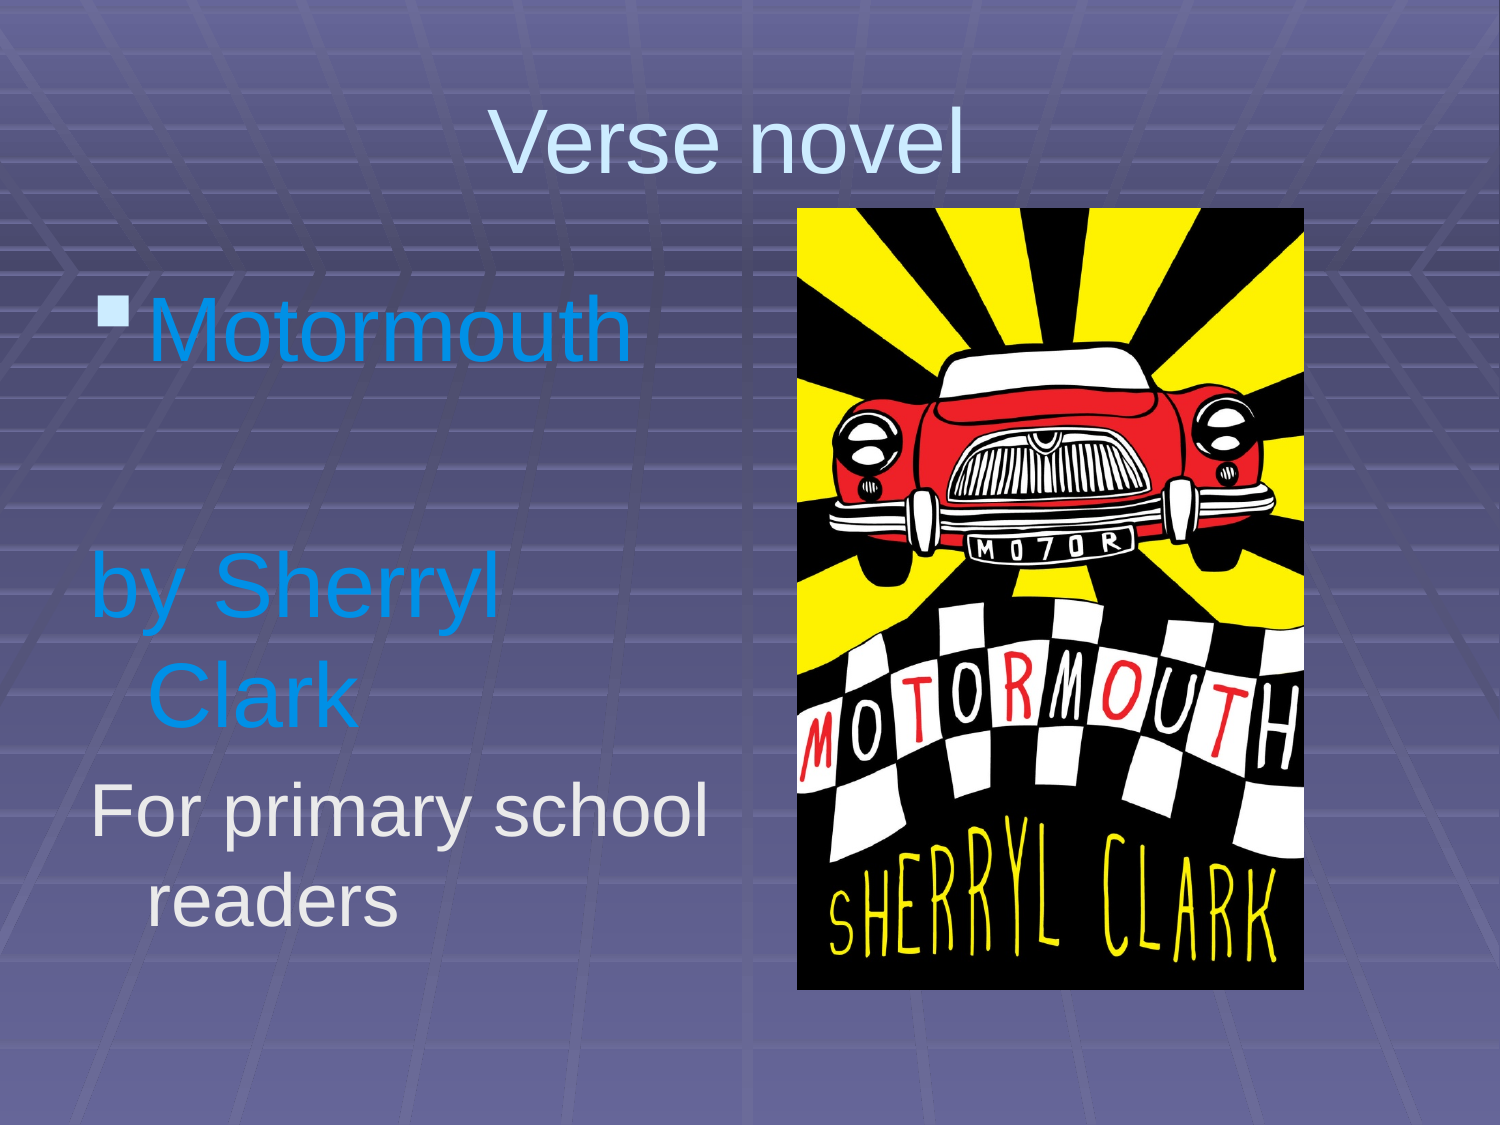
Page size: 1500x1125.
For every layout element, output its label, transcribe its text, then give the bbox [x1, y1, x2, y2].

title Verse novel [52, 42, 1403, 231]
picture [796, 207, 1304, 990]
list Motormouth by Sherryl Clark For primary school readers [74, 261, 738, 1001]
